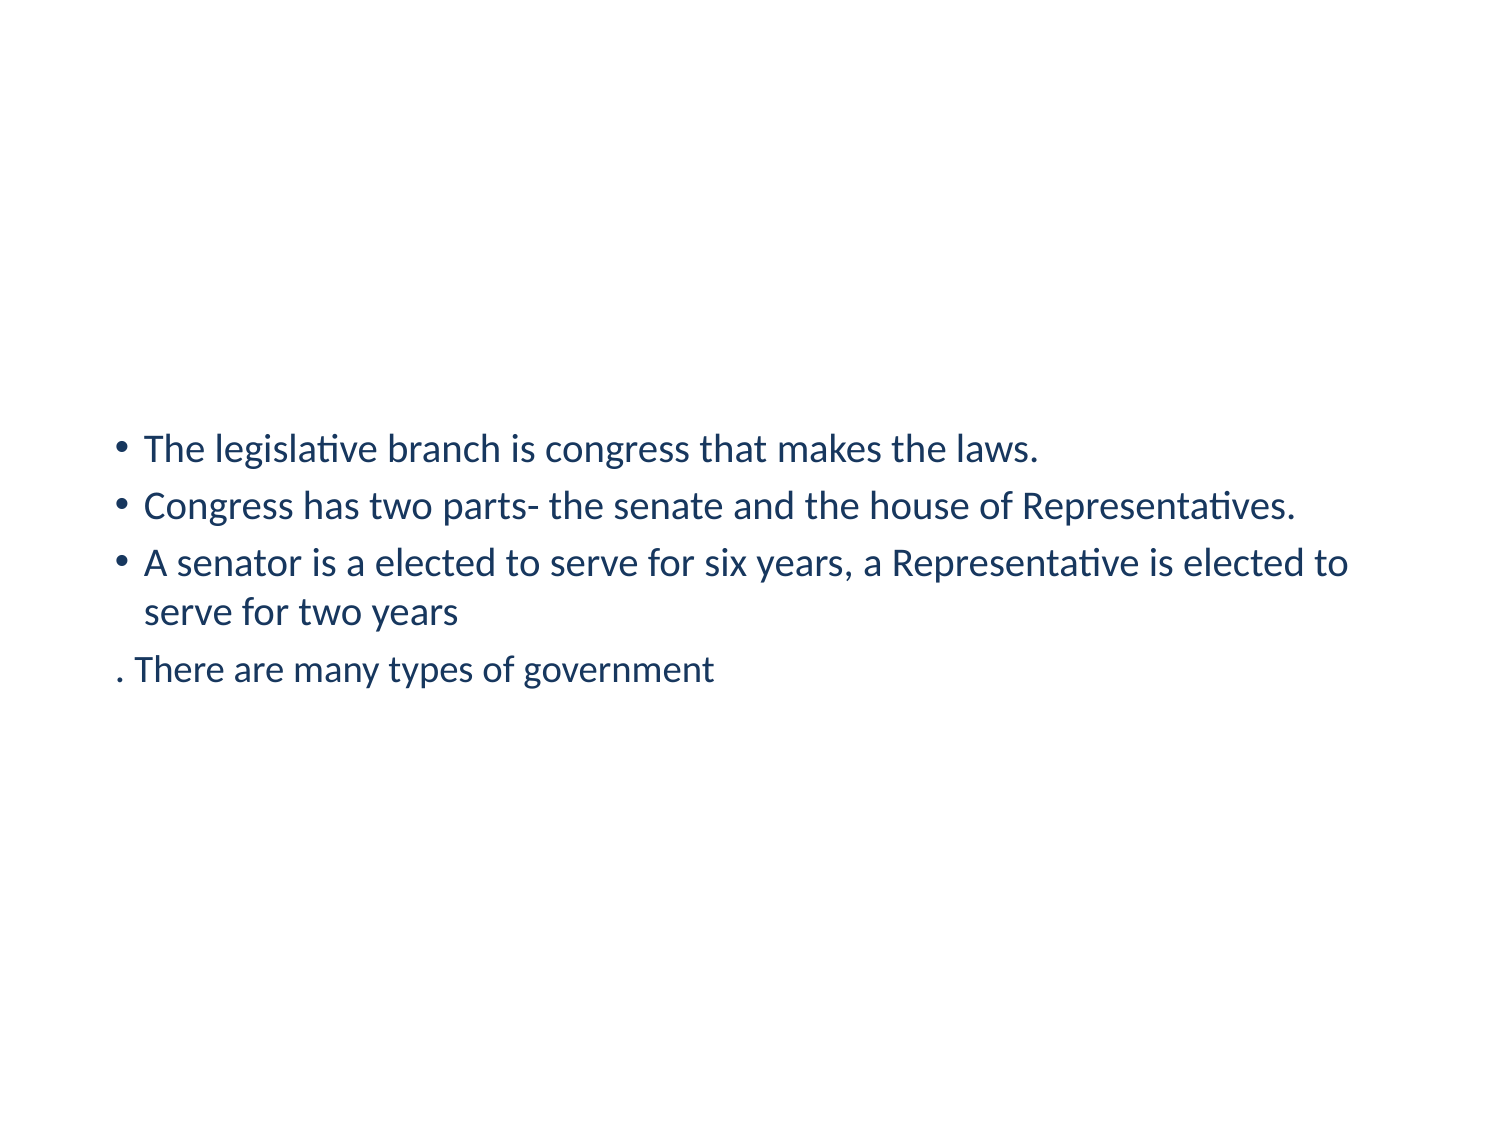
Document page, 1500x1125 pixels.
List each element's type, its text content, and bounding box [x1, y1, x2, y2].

list The legislative branch is congress that makes the laws. Congress has two parts- the senate and the house of Representatives. A senator is a elected to serve for six years, a Representative is elected to serve for two years . There are many types of government [99, 412, 1400, 813]
